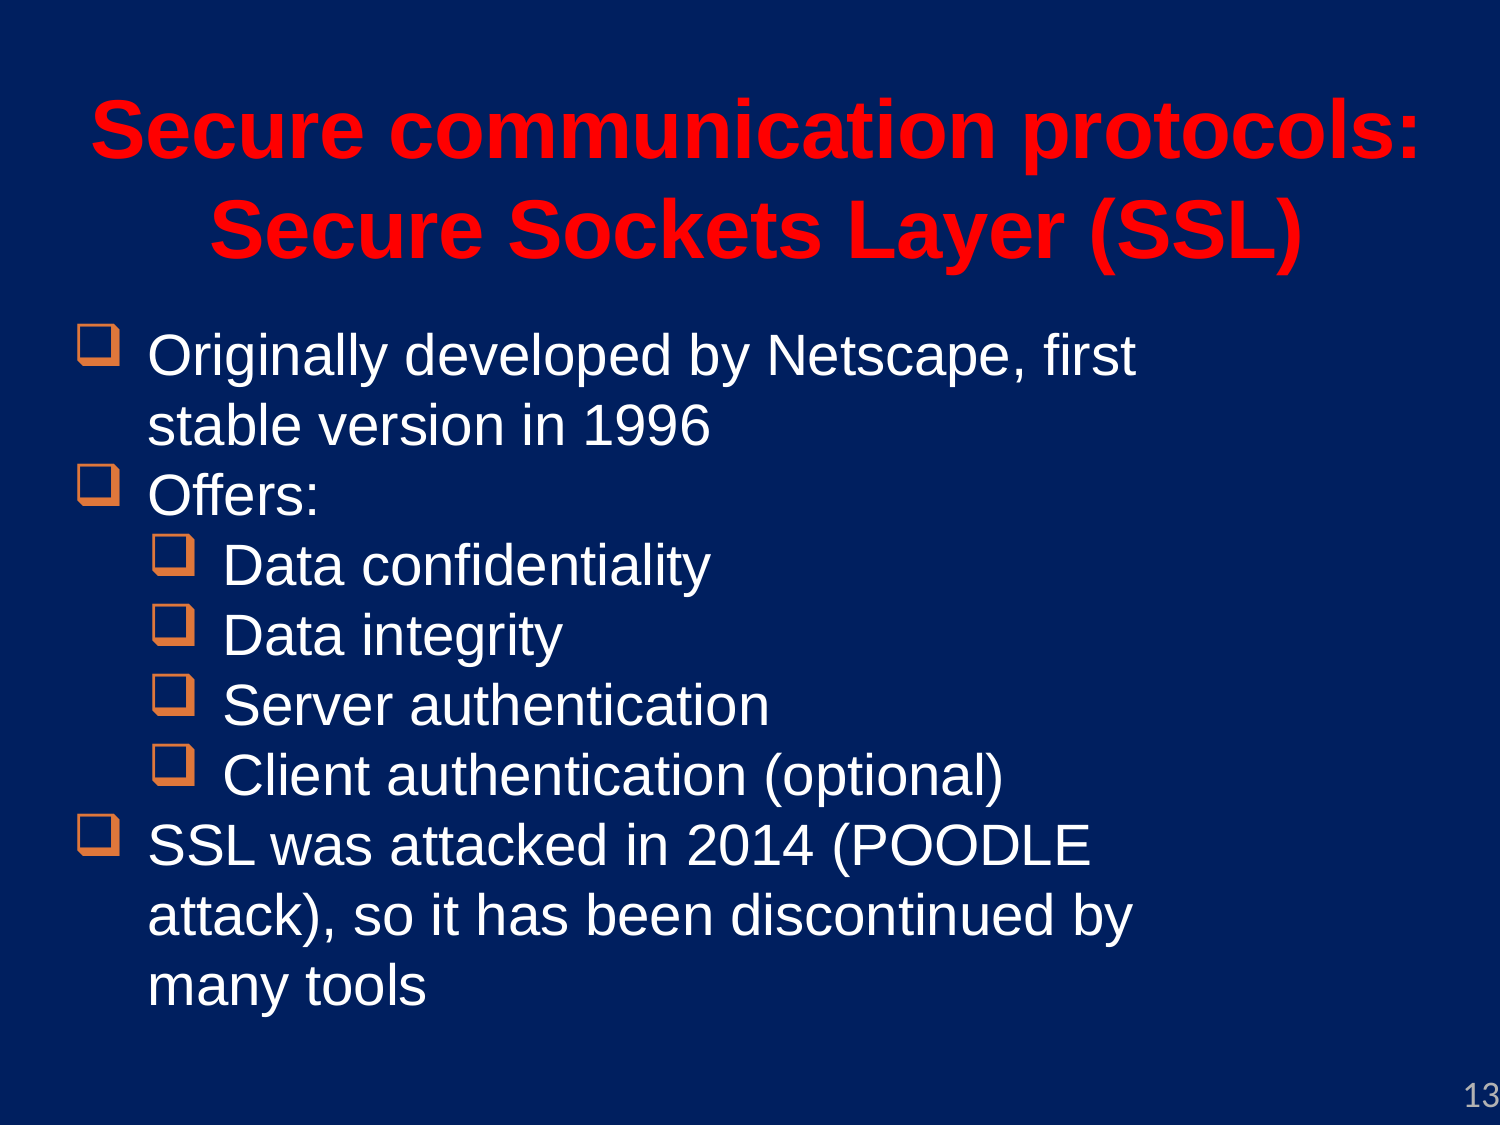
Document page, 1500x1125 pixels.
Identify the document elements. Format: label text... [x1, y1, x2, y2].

text_box Originally developed by Netscape, first stable version in 1996 Offers: Data confidentiality Data integrity Server authentication Client authentication (optional) SSL was attacked in 2014 (POODLE attack), so it has been discontinued by many tools [70, 317, 1421, 1018]
text_box Secure communication protocols: Secure Sockets Layer (SSL) [49, 74, 1463, 275]
slide_number 13 [1437, 1069, 1500, 1115]
